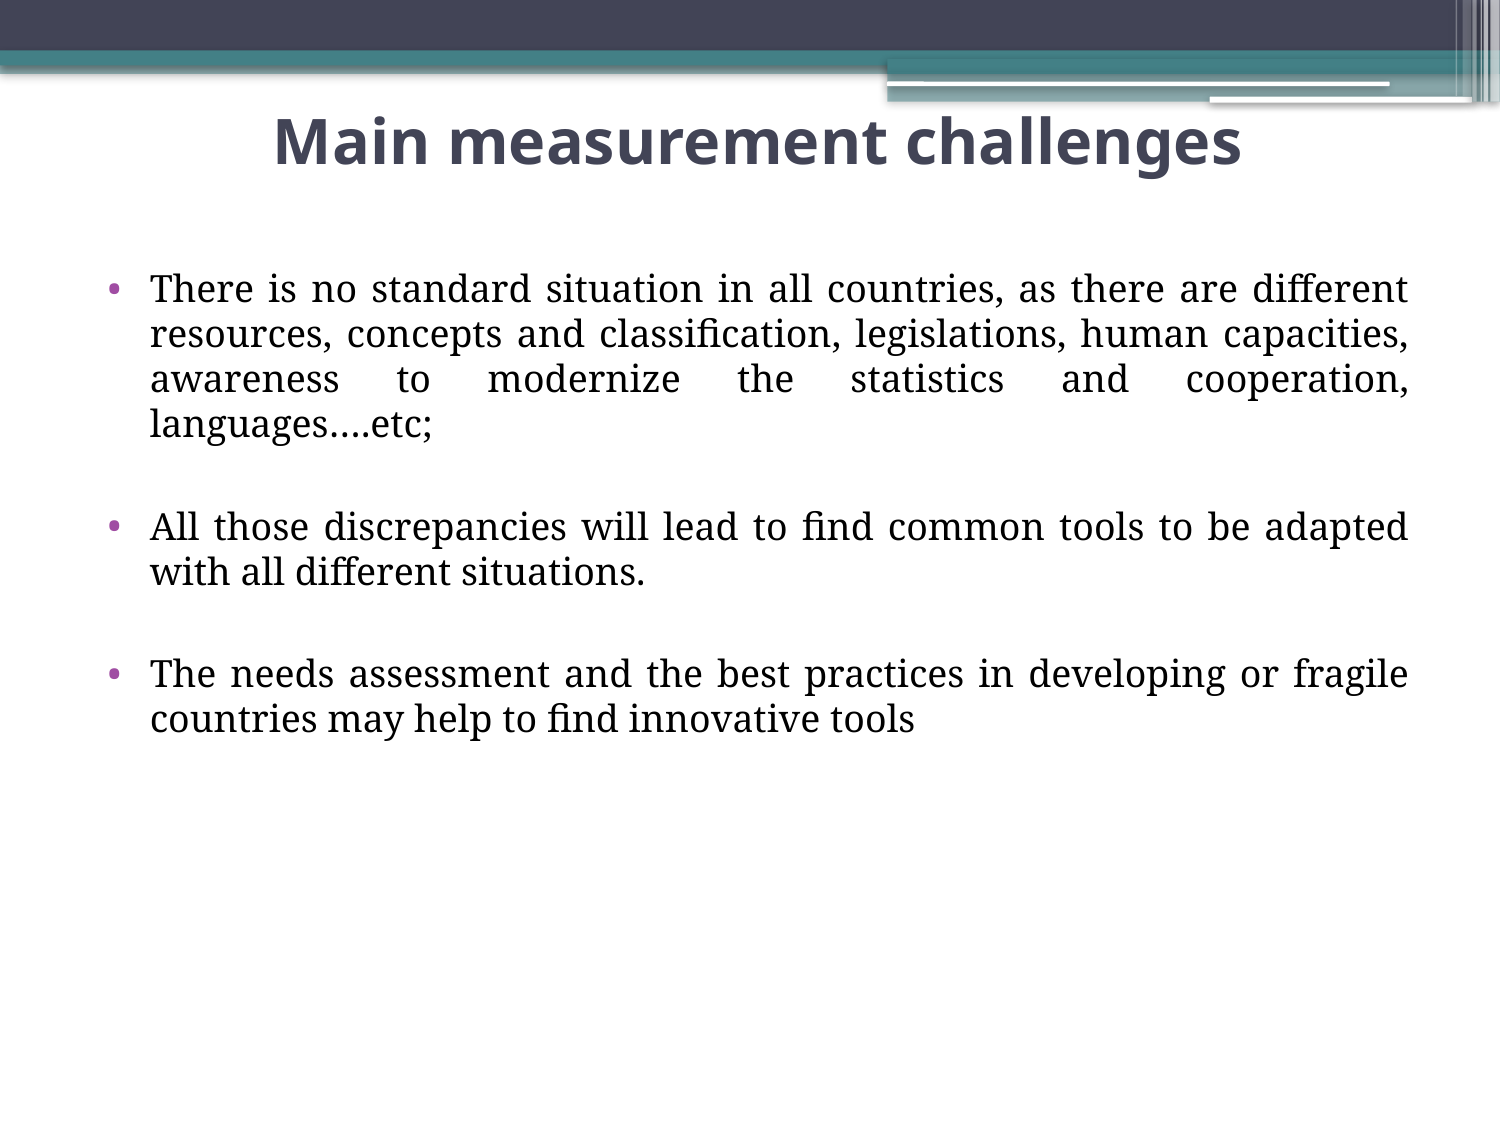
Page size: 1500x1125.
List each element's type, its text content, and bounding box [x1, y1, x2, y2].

list There is no standard situation in all countries, as there are different resources, concepts and classification, legislations, human capacities, awareness to modernize the statistics and cooperation, languages….etc; All those discrepancies will lead to find common tools to be adapted with all different situations. The needs assessment and the best practices in developing or fragile countries may help to find innovative tools [75, 257, 1425, 968]
title Main measurement challenges [75, 93, 1425, 257]
